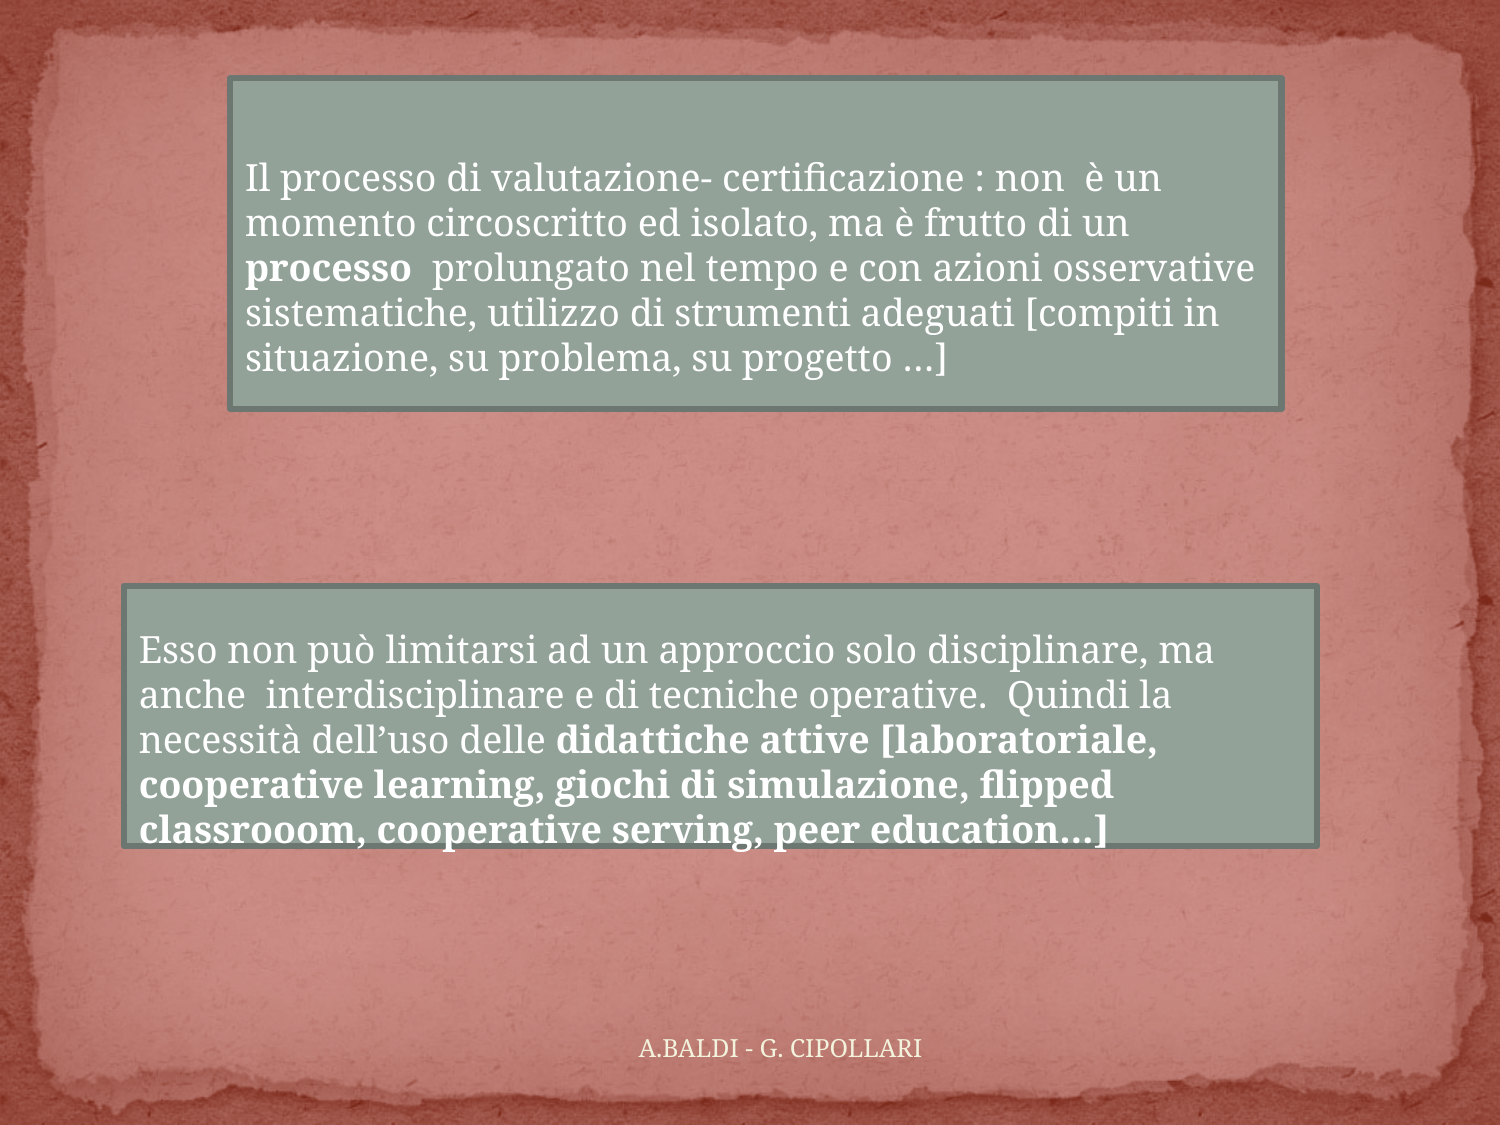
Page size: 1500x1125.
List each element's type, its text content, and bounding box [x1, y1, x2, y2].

text_box Il processo di valutazione- certificazione : non è un momento circoscritto ed isolato, ma è frutto di un processo prolungato nel tempo e con azioni osservative sistematiche, utilizzo di strumenti adeguati [compiti in situazione, su problema, su progetto …] [227, 75, 1285, 412]
footer A.BALDI - G. CIPOLLARI [350, 1017, 938, 1081]
text_box Esso non può limitarsi ad un approccio solo disciplinare, ma anche interdisciplinare e di tecniche operative. Quindi la necessità dell’uso delle didattiche attive [laboratoriale, cooperative learning, giochi di simulazione, flipped classrooom, cooperative serving, peer education…] [121, 583, 1320, 849]
